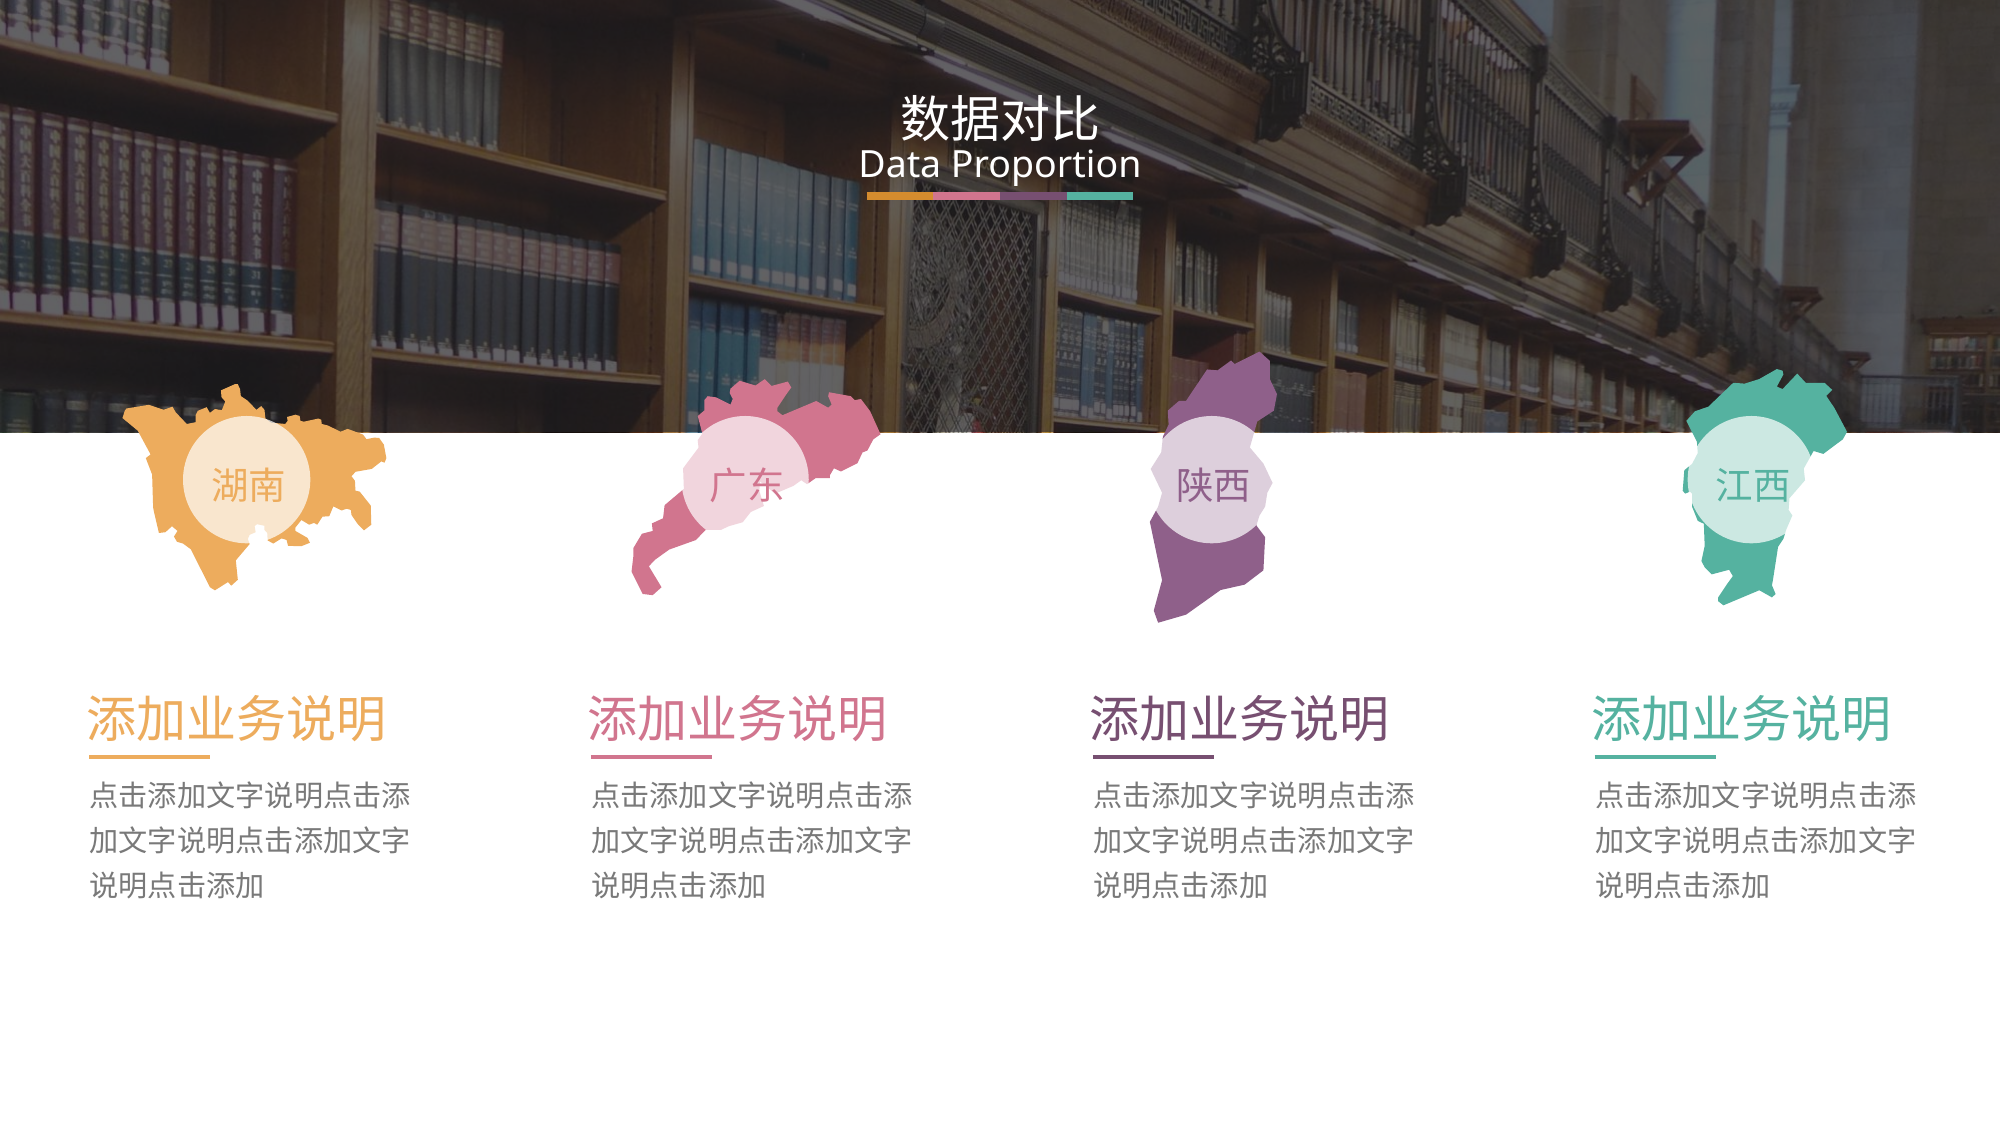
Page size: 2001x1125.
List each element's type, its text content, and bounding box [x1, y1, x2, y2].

text_box 添加业务说明 [71, 680, 467, 756]
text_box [631, 379, 881, 596]
text_box 添加业务说明 [573, 680, 968, 756]
text_box 点击添加文字说明点击添加文字说明点击添加文字说明点击添加 [1078, 759, 1439, 911]
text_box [1133, 351, 1295, 624]
text_box 点击添加文字说明点击添加文字说明点击添加文字说明点击添加 [576, 759, 937, 911]
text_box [1672, 369, 1848, 606]
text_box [122, 384, 387, 591]
text_box 点击添加文字说明点击添加文字说明点击添加文字说明点击添加 [1580, 759, 1940, 911]
text_box 点击添加文字说明点击添加文字说明点击添加文字说明点击添加 [74, 759, 435, 911]
text_box 添加业务说明 [1576, 680, 1972, 756]
text_box 添加业务说明 [1074, 680, 1470, 756]
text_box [0, 0, 2000, 433]
